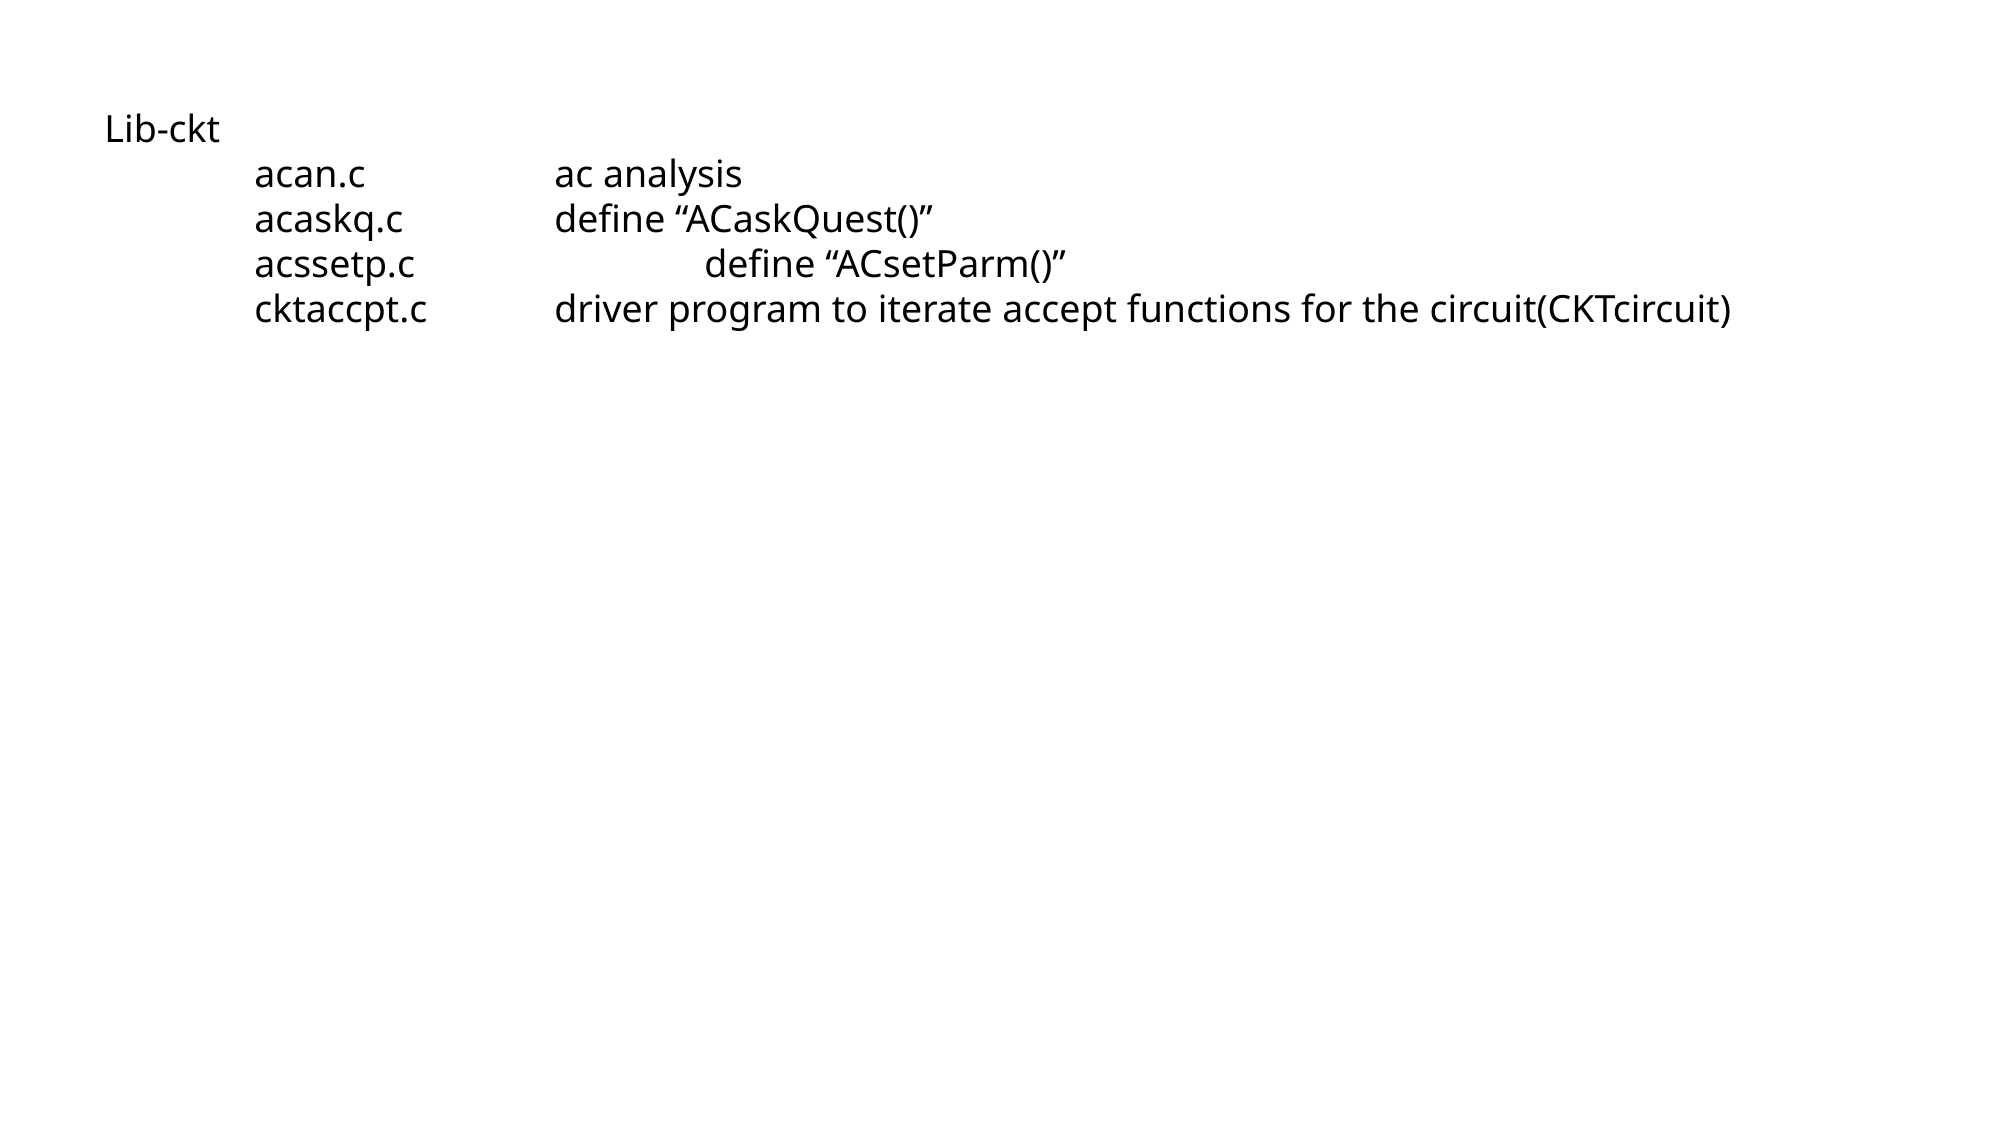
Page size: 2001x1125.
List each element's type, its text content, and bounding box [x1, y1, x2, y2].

text_box Lib-ckt acan.c ac analysis acaskq.c define “ACaskQuest()” acssetp.c define “ACsetParm()” cktaccpt.c driver program to iterate accept functions for the circuit(CKTcircuit) [89, 97, 1748, 383]
